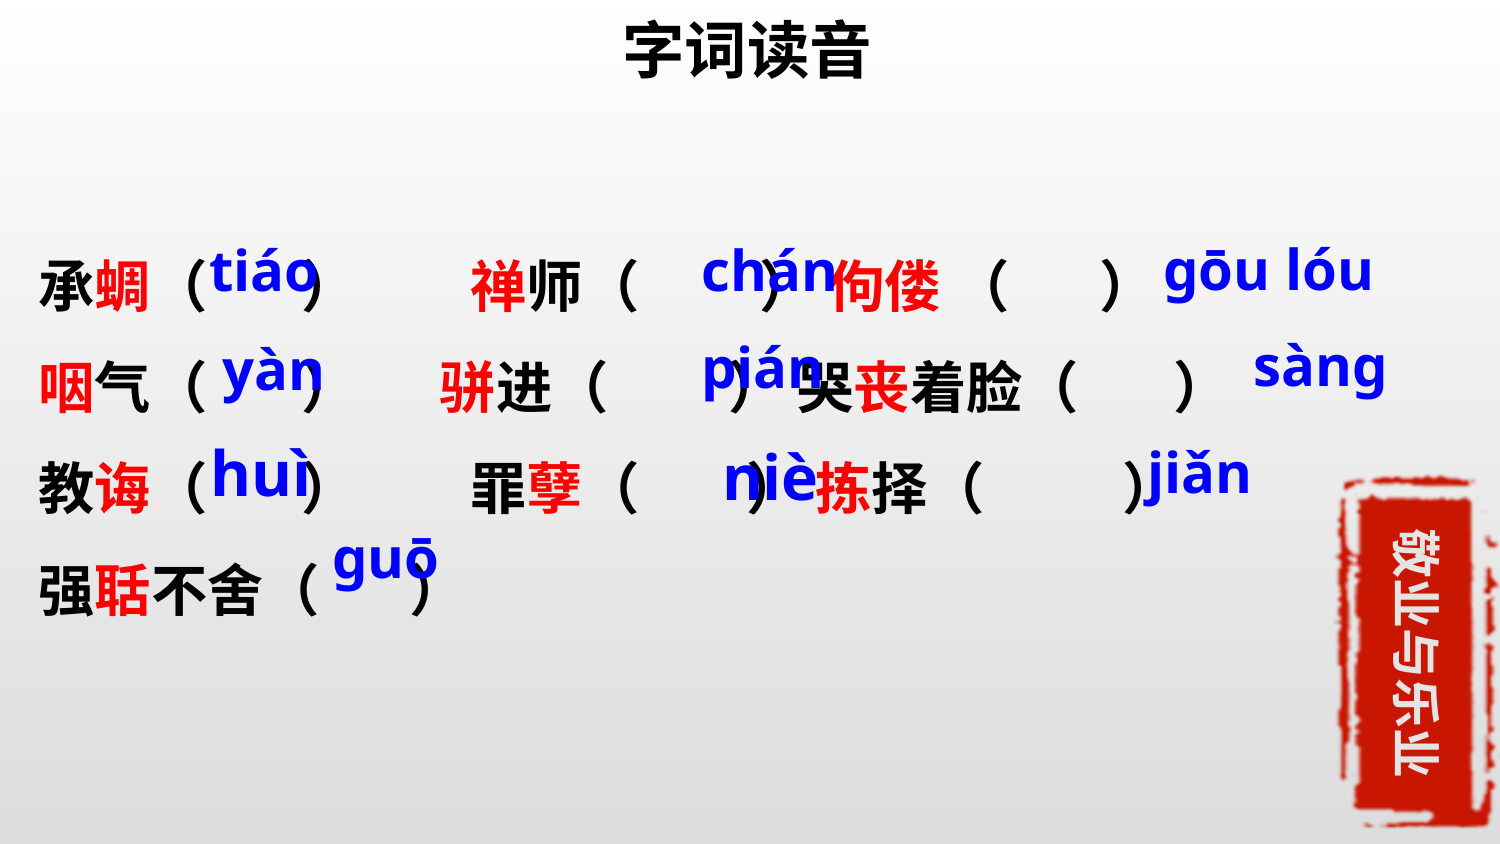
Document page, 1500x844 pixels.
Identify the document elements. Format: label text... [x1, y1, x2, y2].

text_box yàn [211, 328, 337, 408]
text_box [1329, 463, 1500, 844]
text_box chán [690, 229, 865, 308]
text_box niè [710, 432, 831, 519]
text_box tiáo [197, 229, 352, 308]
text_box ɡuō [320, 516, 451, 596]
text_box 承蜩（ ） 禅师（ ） 佝偻 （ ） 咽气（ ） 骈进（ ） 哭丧着脸（ ） 教诲（ ） 罪孽（ ） 拣择（ ） 强聒不舍（ ） [27, 211, 1414, 628]
text_box huì [199, 428, 414, 515]
text_box ɡōu lóu [1151, 229, 1387, 376]
text_box sànɡ [1242, 325, 1400, 404]
text_box jiǎn [1136, 432, 1265, 511]
text_box pián [689, 326, 837, 406]
text_box 字词读音 [0, 5, 1500, 92]
